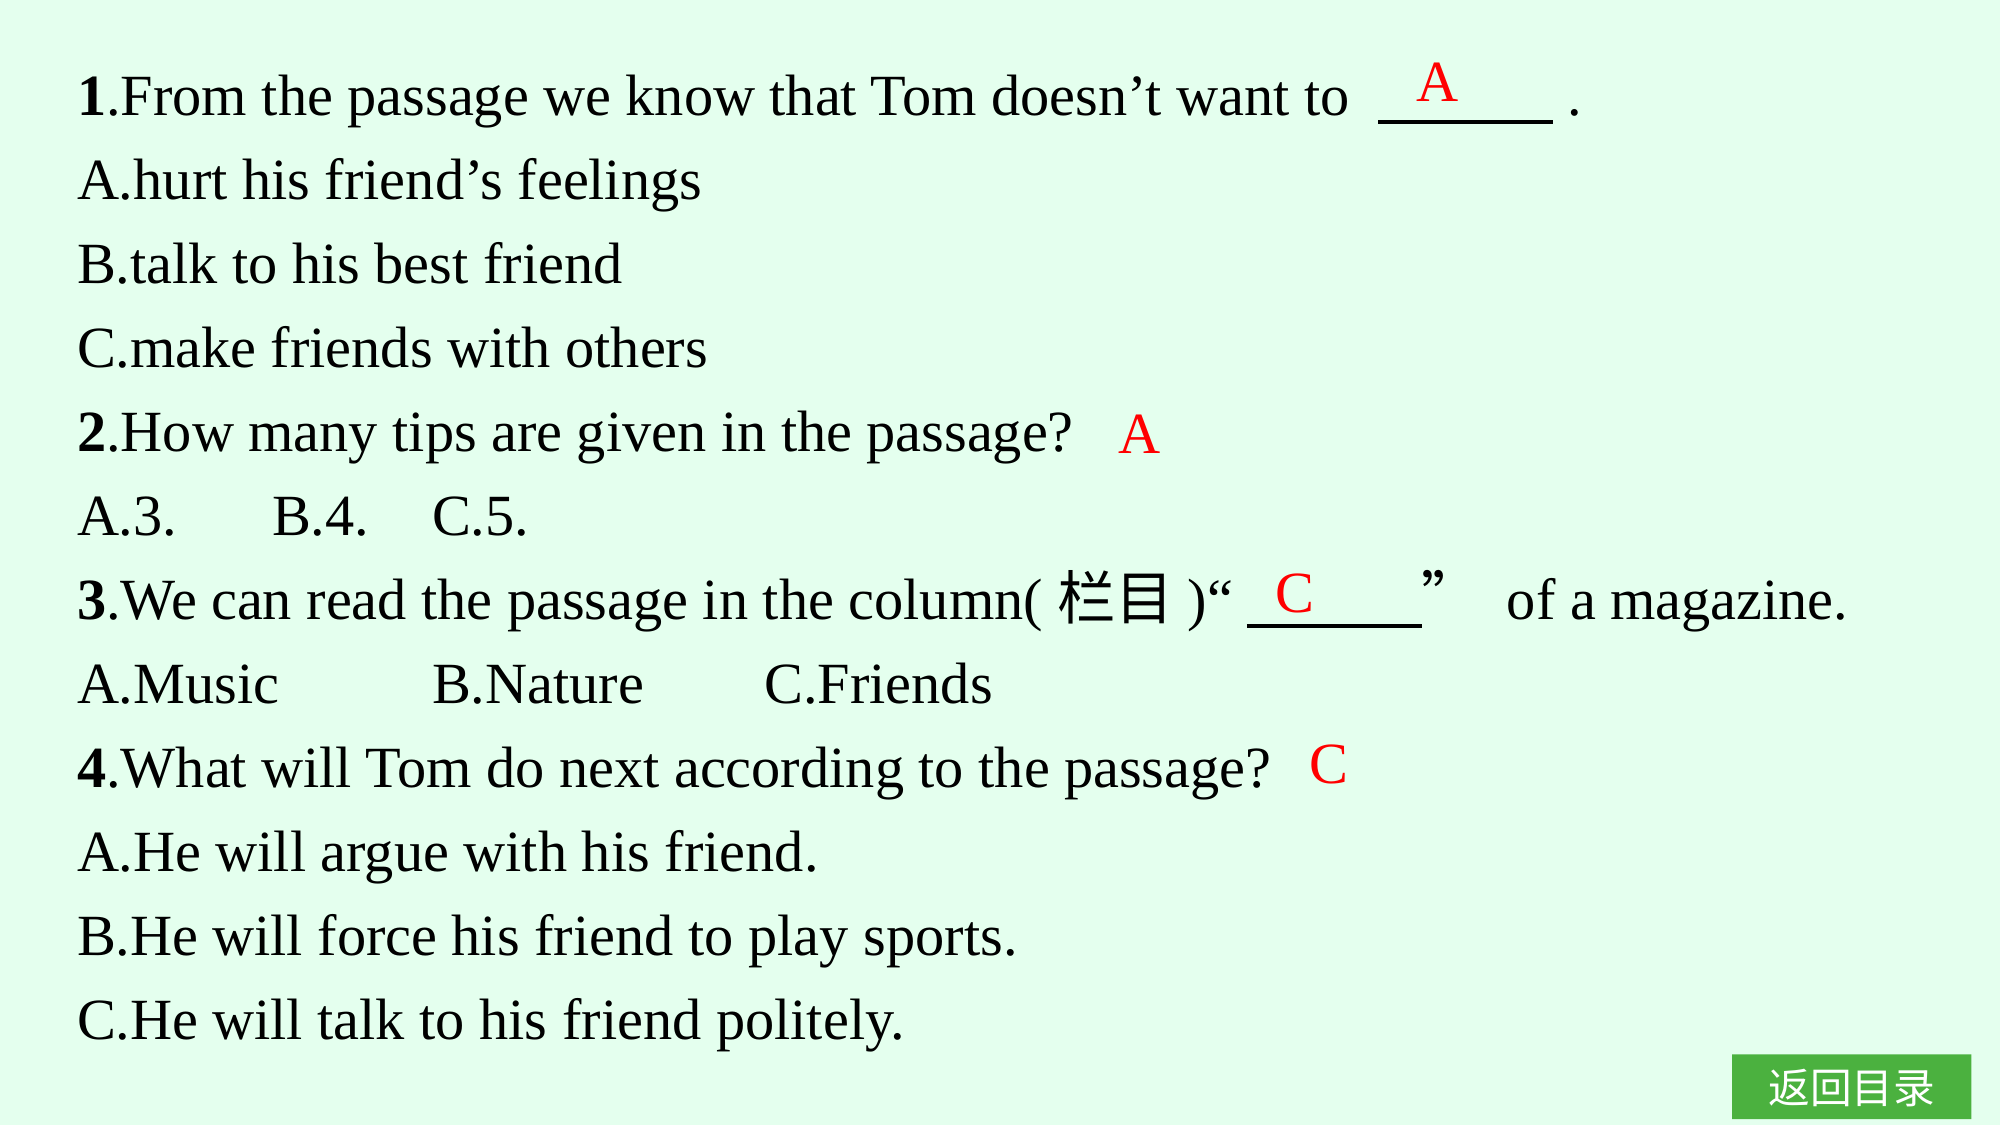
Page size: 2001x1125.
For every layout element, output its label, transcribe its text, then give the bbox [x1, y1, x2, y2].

text_box 1.From the passage we know that Tom doesn’t want to . A.hurt his friend’s feelings B.talk to his best friend C.make friends with others 2.How many tips are given in the passage? A.3. B.4. C.5. 3.We can read the passage in the column(栏目)“ ” of a magazine. A.Music B.Nature C.Friends 4.What will Tom do next according to the passage? A.He will argue with his friend. B.He will force his friend to play sports. C.He will talk to his friend politely. [62, 35, 1938, 1059]
text_box A [1402, 35, 1486, 121]
text_box C [1260, 546, 1329, 632]
text_box A [1104, 387, 1188, 473]
text_box C [1294, 717, 1364, 803]
